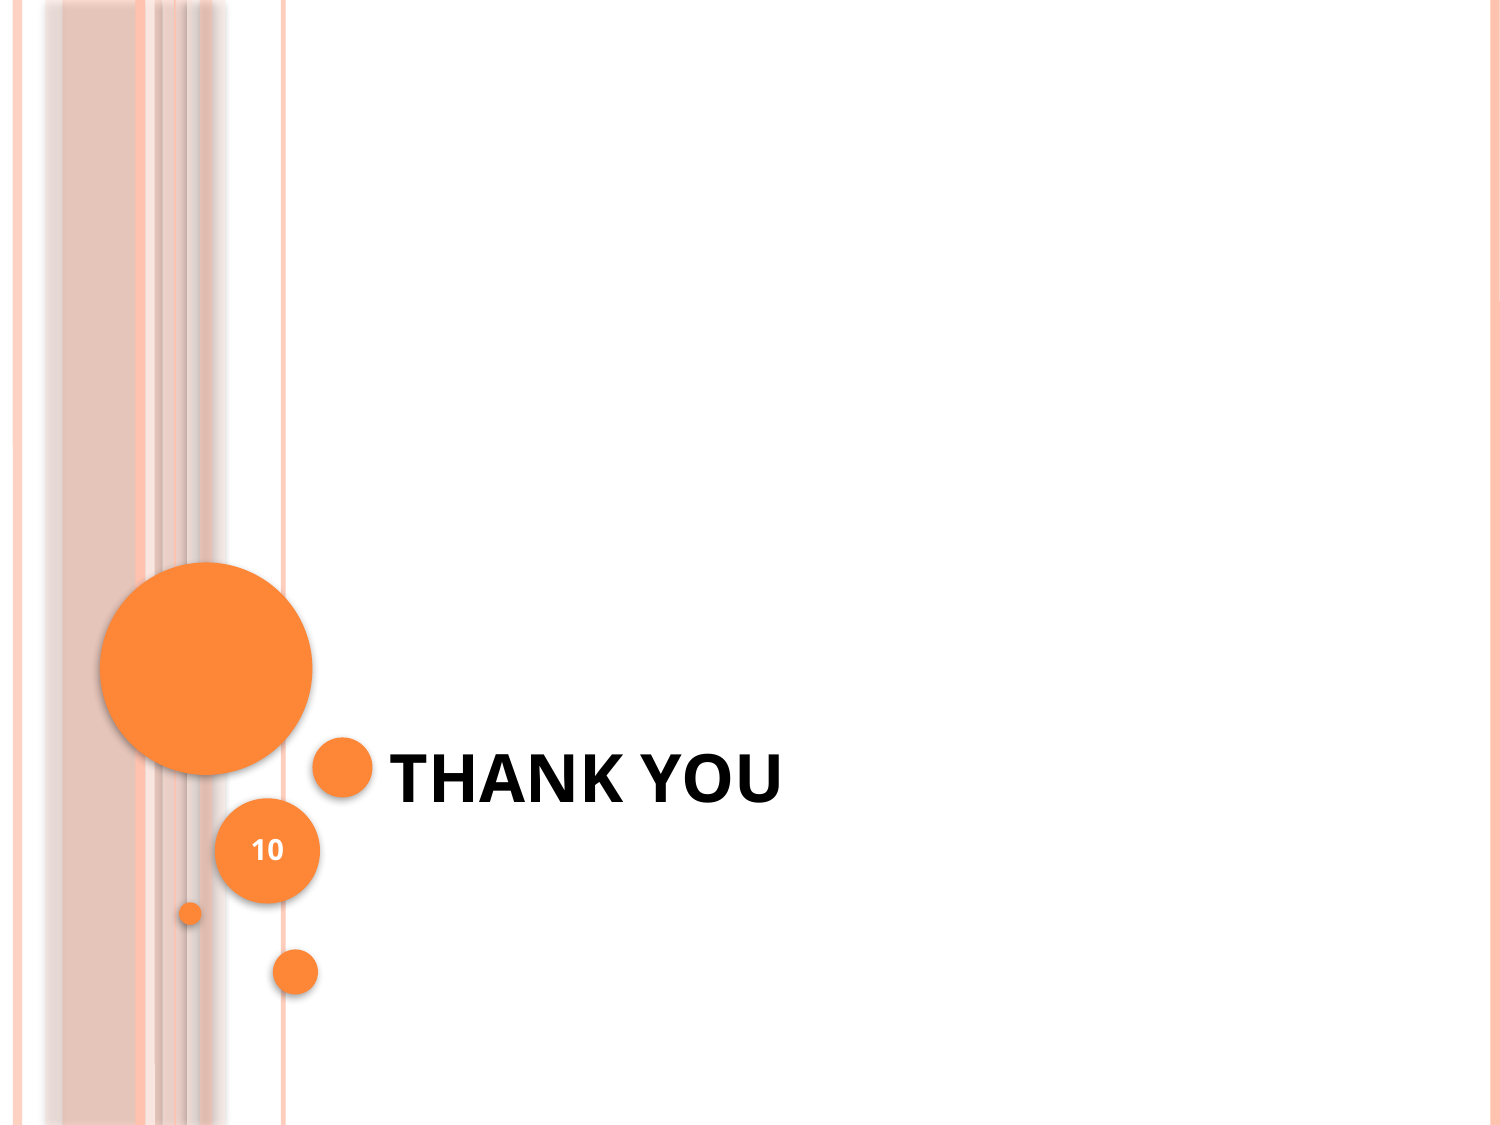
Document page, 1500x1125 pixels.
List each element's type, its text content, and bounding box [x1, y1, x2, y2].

slide_number 10 [217, 808, 318, 894]
title Thank you [375, 512, 1388, 824]
